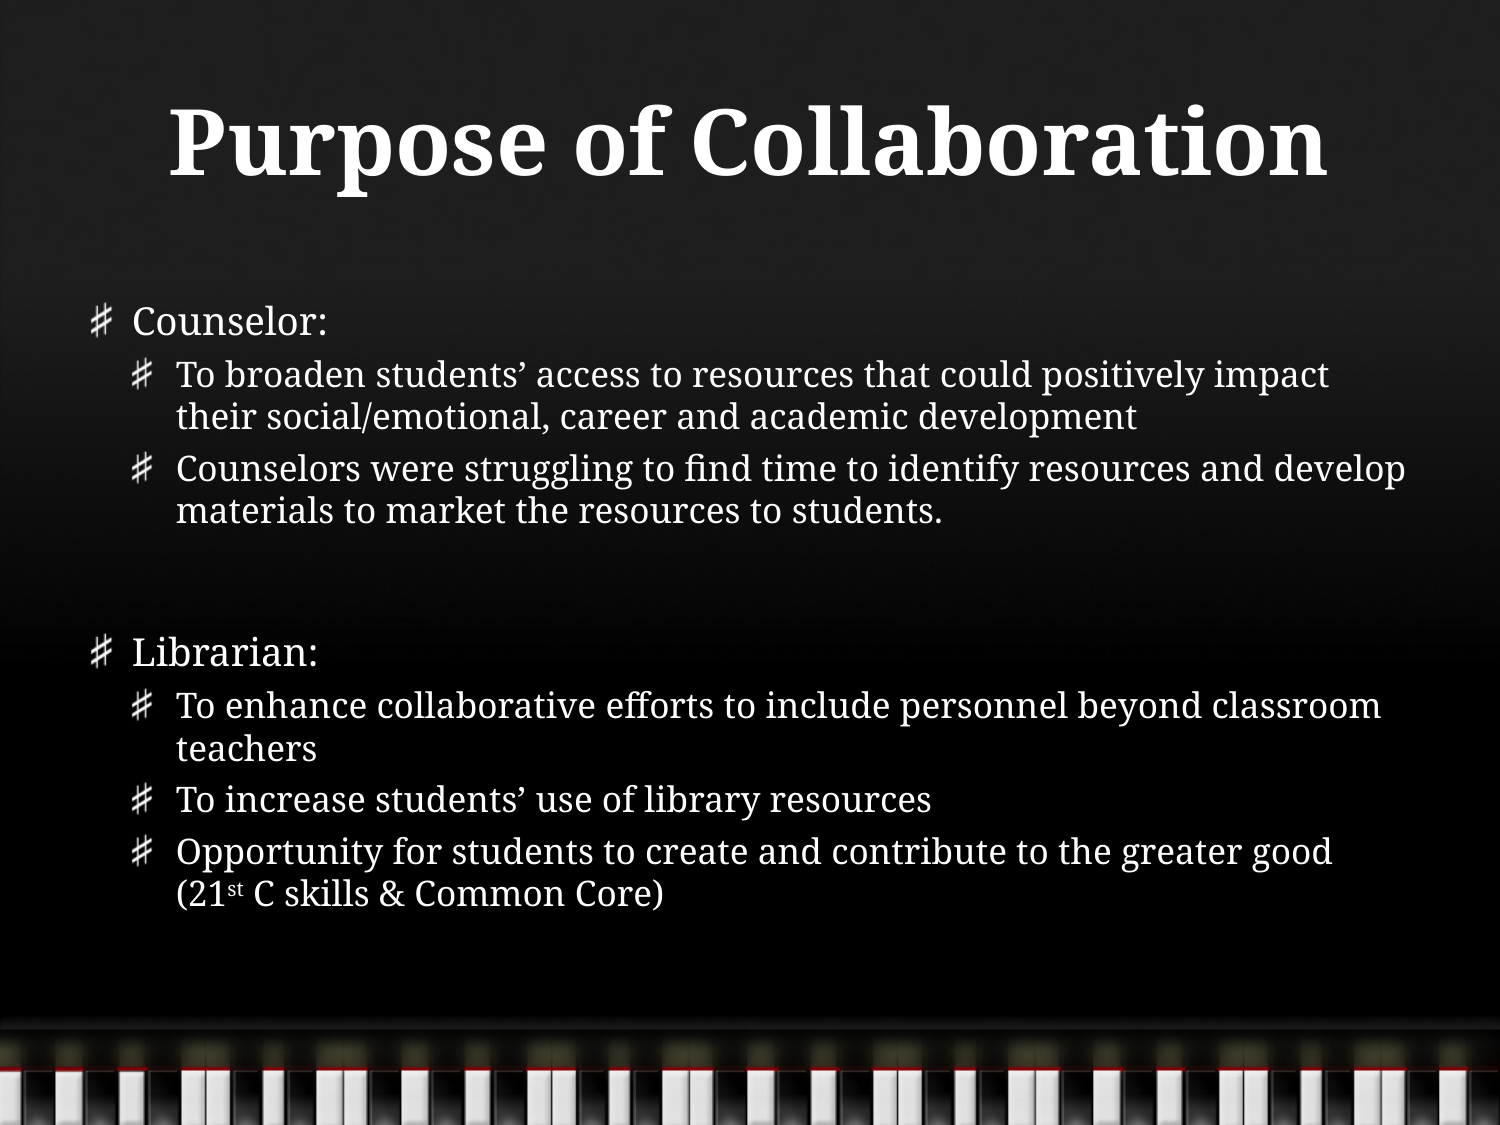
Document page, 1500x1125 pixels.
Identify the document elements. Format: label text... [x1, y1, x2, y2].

picture [0, 0, 1500, 1125]
list Counselor: To broaden students’ access to resources that could positively impact their social/emotional, career and academic development Counselors were struggling to find time to identify resources and develop materials to market the resources to students. Librarian: To enhance collaborative efforts to include personnel beyond classroom teachers To increase students’ use of library resources Opportunity for students to create and contribute to the greater good (21st C skills & Common Core) [75, 288, 1425, 925]
title Purpose of Collaboration [75, 45, 1425, 233]
